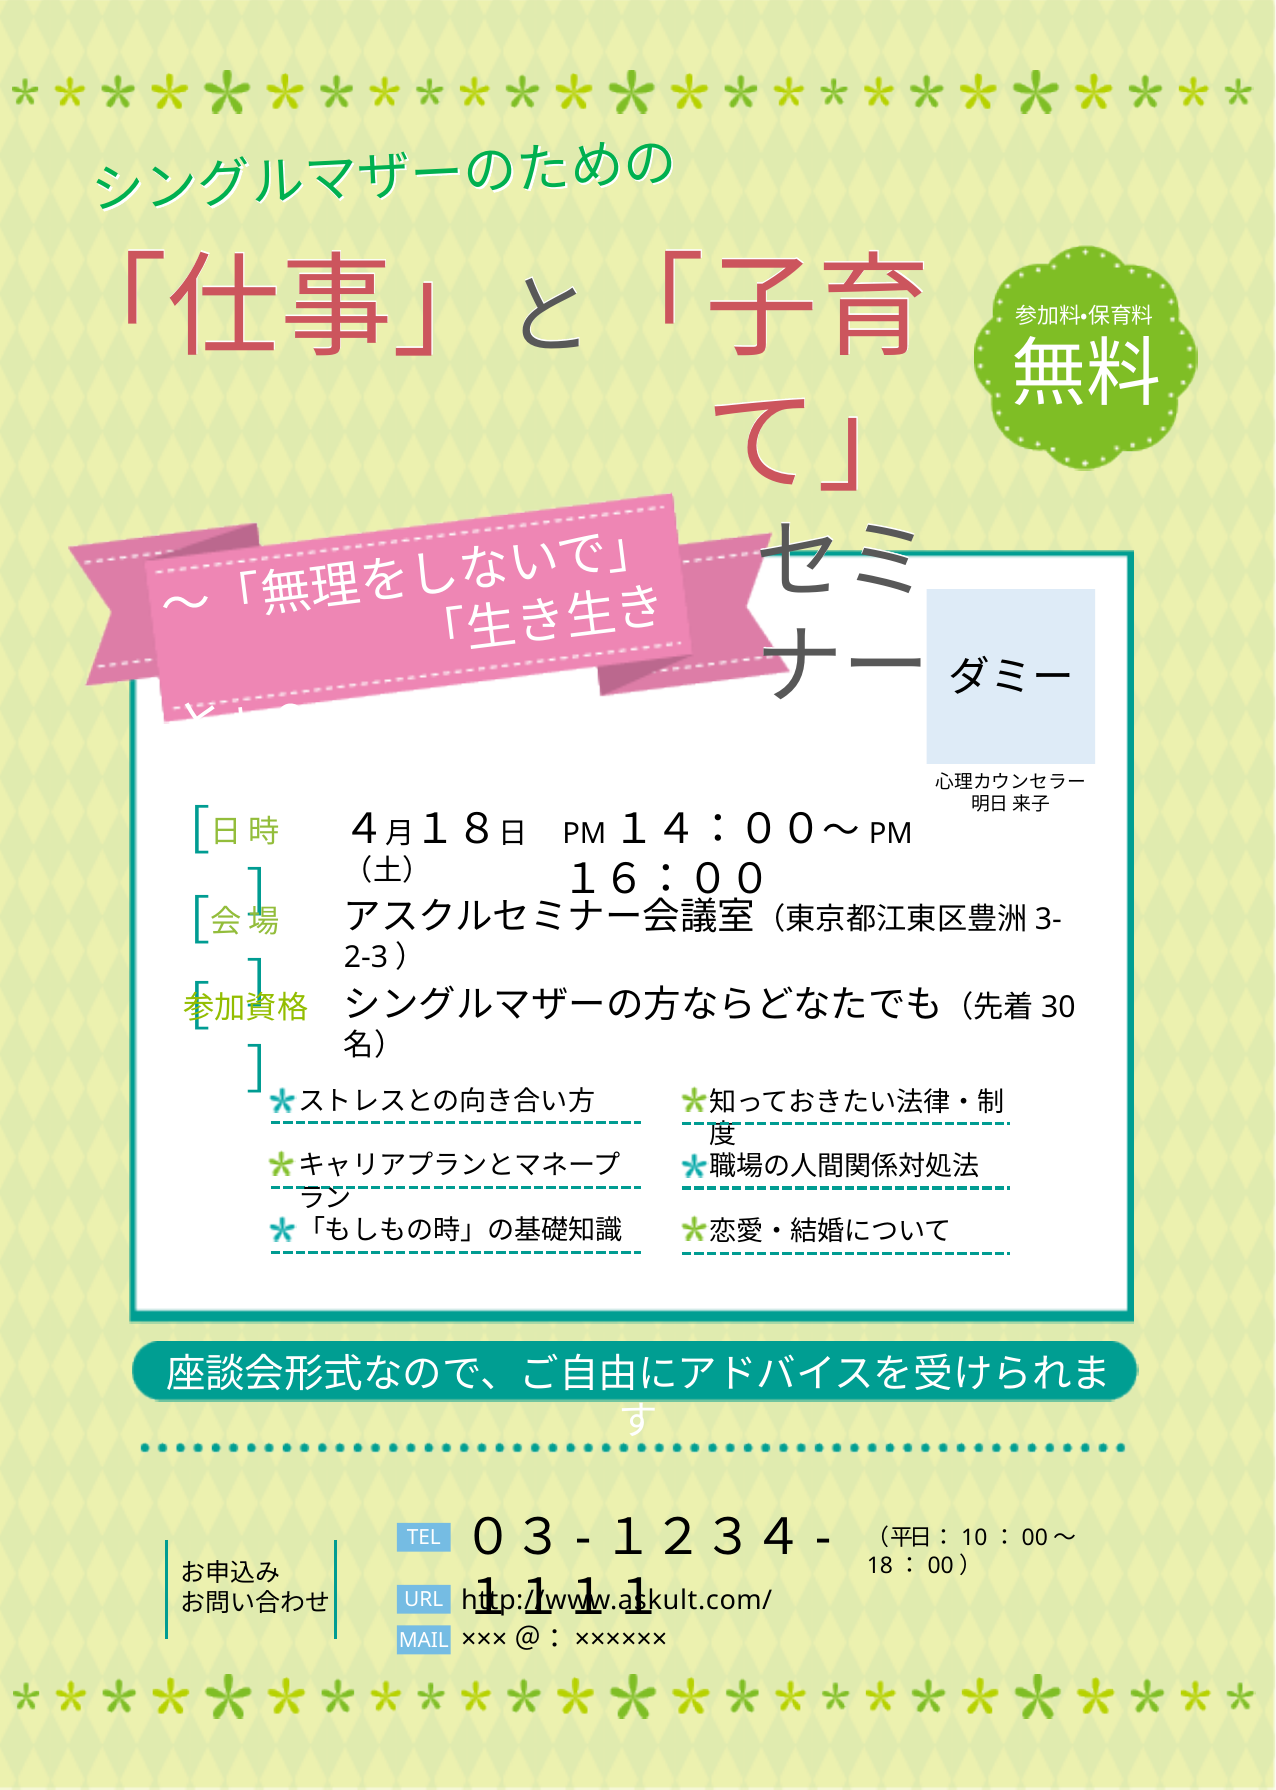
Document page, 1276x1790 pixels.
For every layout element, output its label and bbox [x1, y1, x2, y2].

text_box [166, 1539, 336, 1640]
text_box [681, 1123, 1011, 1254]
picture [0, 0, 1276, 1790]
